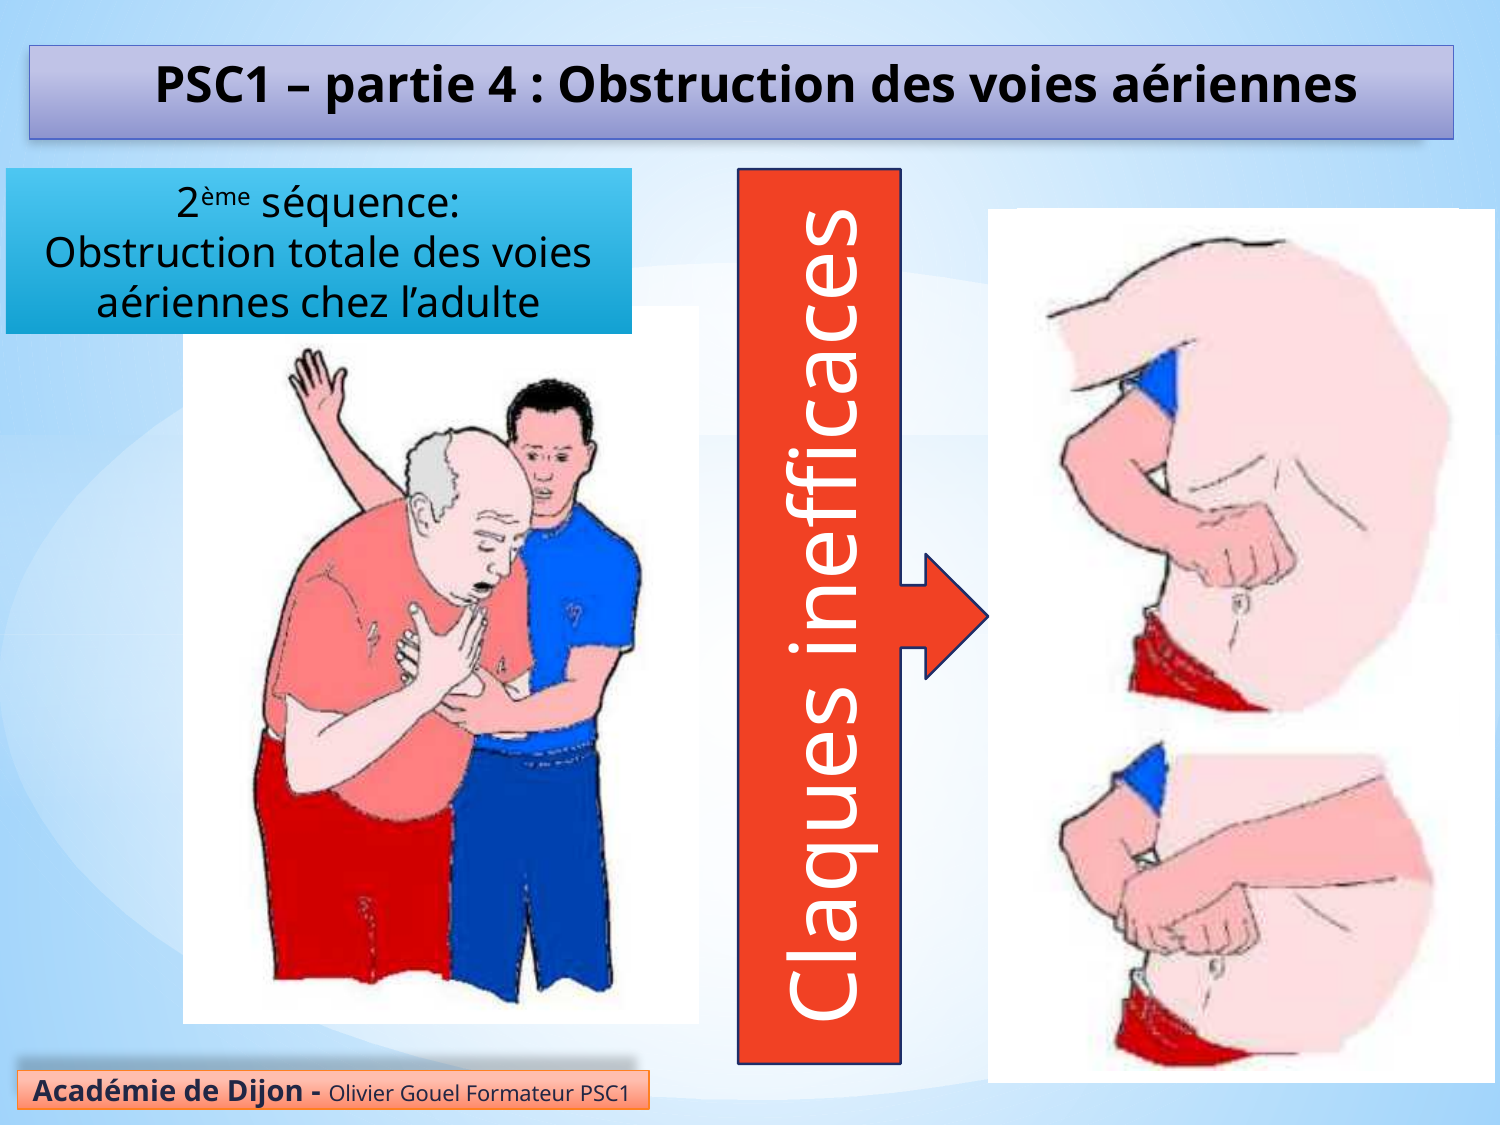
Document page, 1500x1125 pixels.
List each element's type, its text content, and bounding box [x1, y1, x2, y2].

picture [1017, 208, 1459, 1071]
picture [182, 306, 699, 1024]
text_box 2ème séquence: Obstruction totale des voies aériennes chez l’adulte [5, 168, 632, 334]
subtitle Académie de Dijon - Olivier Gouel Formateur PSC1 [17, 1070, 650, 1110]
title PSC1 – partie 4 : Obstruction des voies aériennes [29, 45, 1454, 140]
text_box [737, 168, 1495, 1083]
